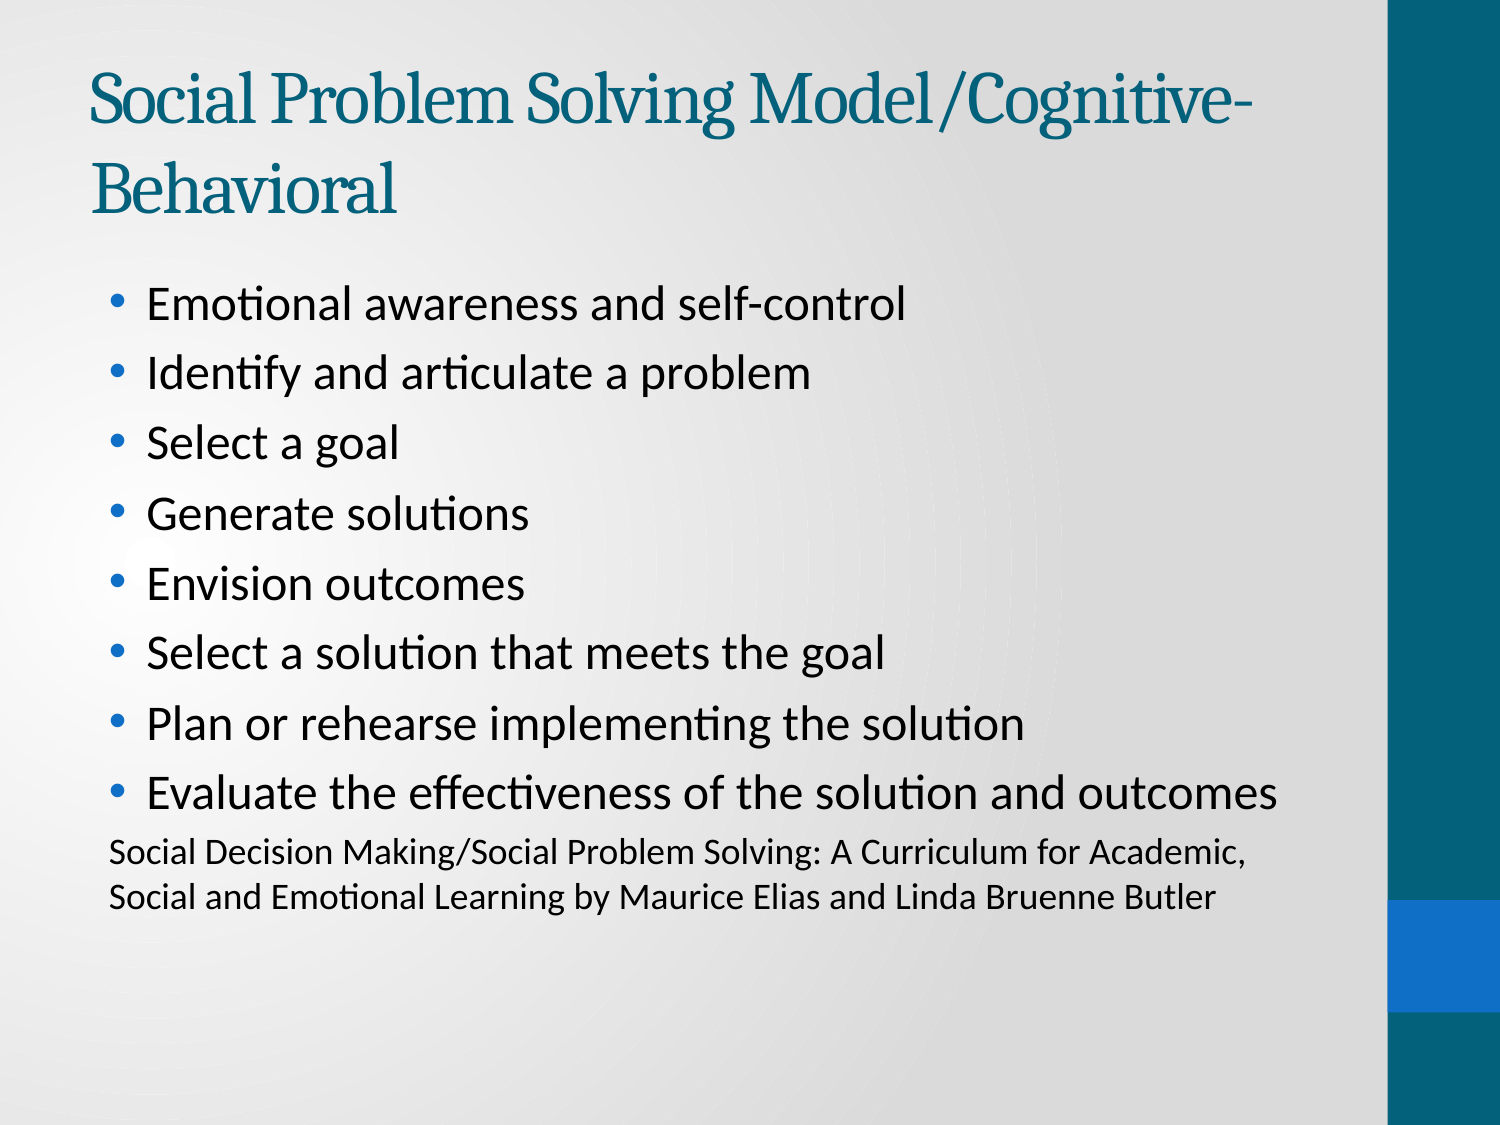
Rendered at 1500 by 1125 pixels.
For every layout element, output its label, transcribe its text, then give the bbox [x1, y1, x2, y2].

list Emotional awareness and self-control Identify and articulate a problem Select a goal Generate solutions Envision outcomes Select a solution that meets the goal Plan or rehearse implementing the solution Evaluate the effectiveness of the solution and outcomes Social Decision Making/Social Problem Solving: A Curriculum for Academic, Social and Emotional Learning by Maurice Elias and Linda Bruenne Butler [75, 262, 1325, 1050]
title Social Problem Solving Model/Cognitive-Behavioral [75, 45, 1325, 233]
